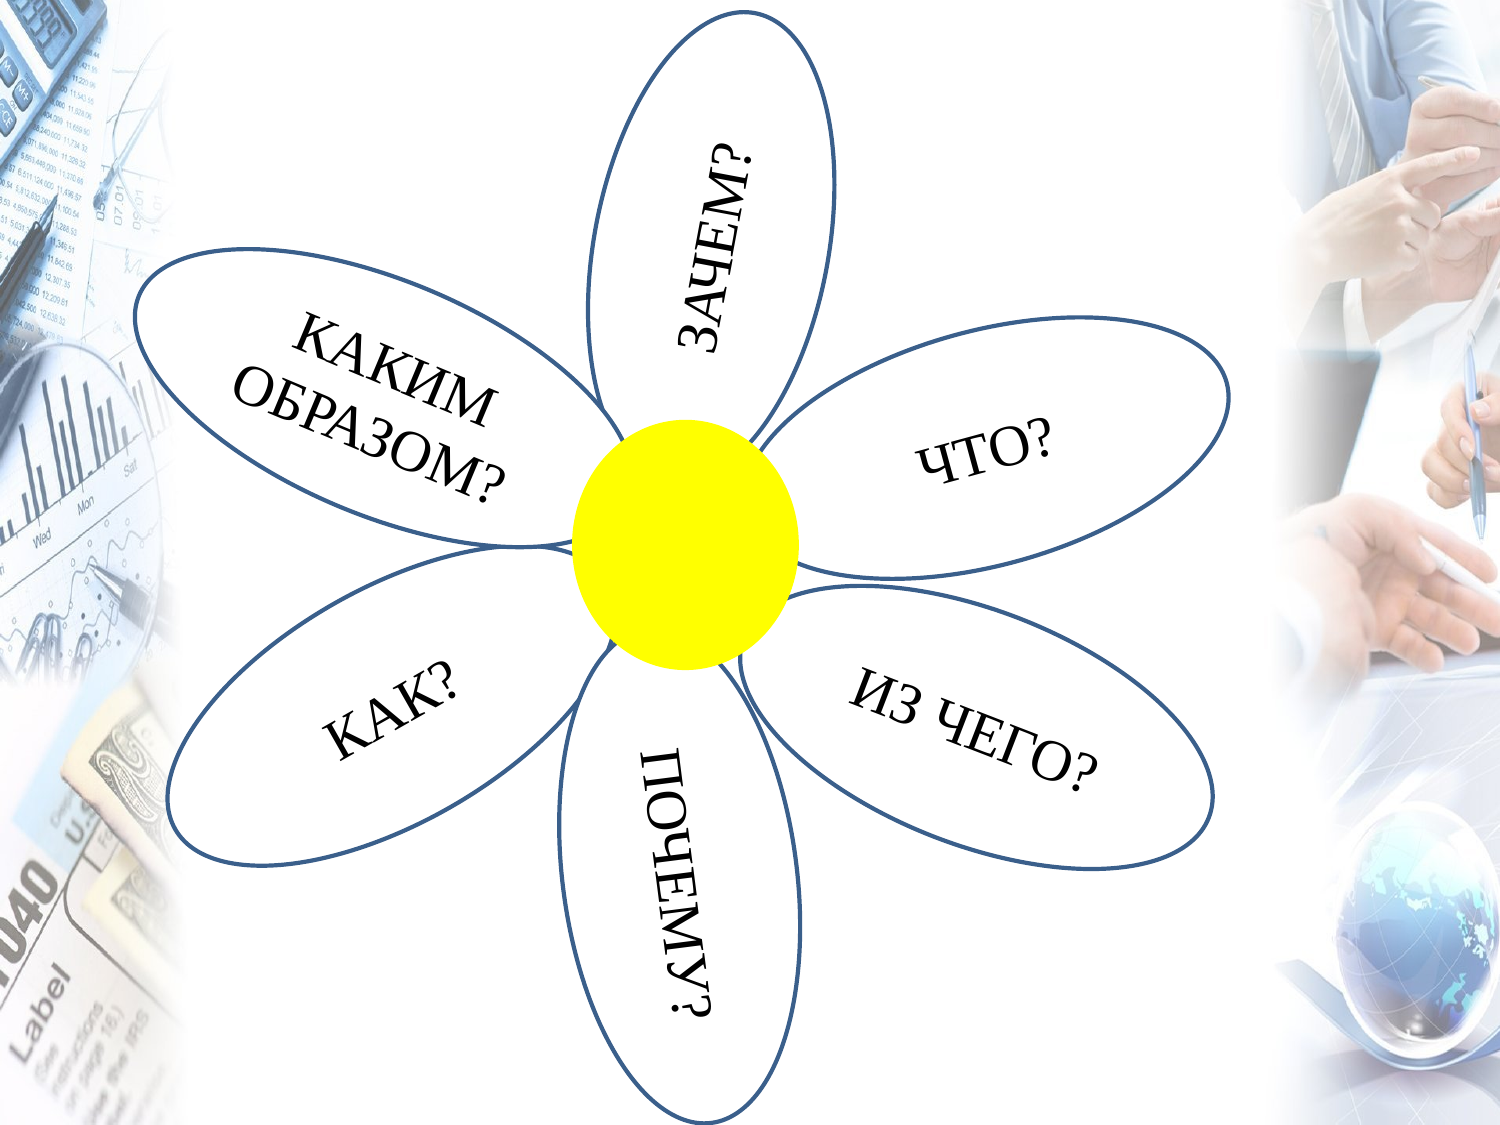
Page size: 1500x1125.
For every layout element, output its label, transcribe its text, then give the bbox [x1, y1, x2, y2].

picture [723, 657, 745, 693]
picture [561, 544, 572, 551]
picture [0, 0, 1500, 1125]
text_box [572, 419, 799, 671]
text_box ИЗ ЧЕГО? [738, 583, 1215, 872]
text_box ЗАЧЕМ? [585, 10, 837, 443]
text_box ЧТО? [759, 315, 1231, 581]
text_box ?ПОЧЕМУ? [557, 642, 803, 1125]
text_box КАКИМ ОБРАЗОМ? [132, 247, 625, 550]
text_box КАК? [165, 547, 612, 868]
